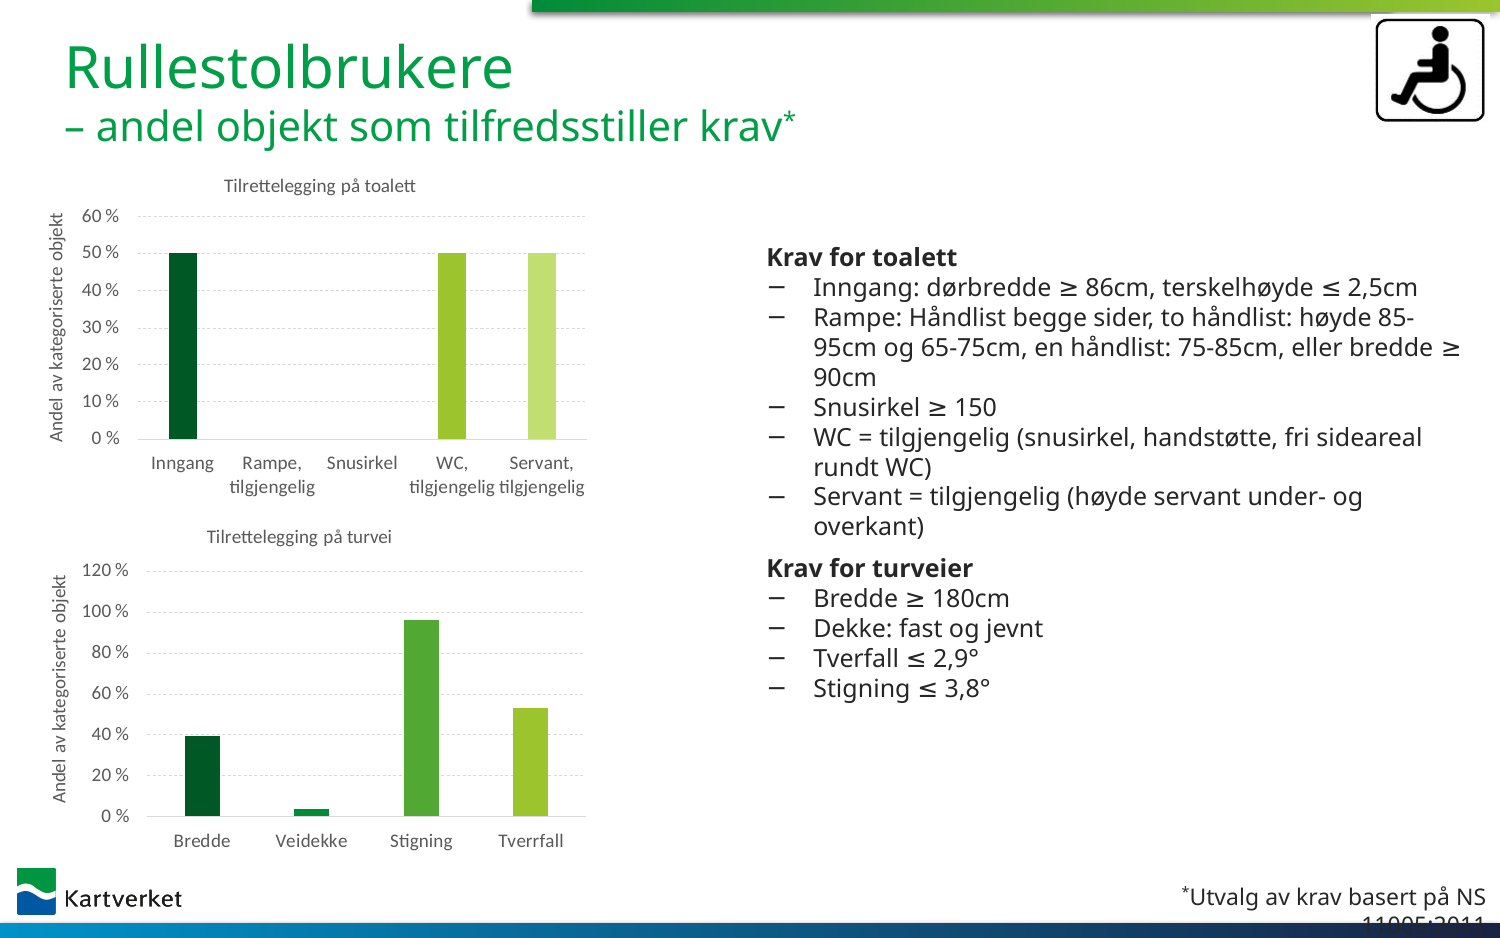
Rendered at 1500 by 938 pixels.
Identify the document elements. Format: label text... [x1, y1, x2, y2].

text_box Krav for turveier Bredde ≥ 180cm Dekke: fast og jevnt Tverfall ≤ 2,9° Stigning ≤ 3,8° [751, 545, 1483, 710]
picture [41, 166, 598, 505]
text_box *Utvalg av krav basert på NS 11005:2011 [1068, 873, 1500, 938]
picture [41, 520, 597, 859]
picture [1371, 13, 1491, 127]
text_box Rullestolbrukere – andel objekt som tilfredsstiller krav* [49, 14, 1431, 158]
text_box Krav for toalett Inngang: dørbredde ≥ 86cm, terskelhøyde ≤ 2,5cm Rampe: Håndlist begge sider, to håndlist: høyde 85-95cm og 65-75cm, en håndlist: 75-85cm, eller bredde ≥ 90cm Snusirkel ≥ 150 WC = tilgjengelig (snusirkel, handstøtte, fri sideareal rundt WC) Servant = tilgjengelig (høyde servant under- og overkant) [751, 234, 1483, 545]
